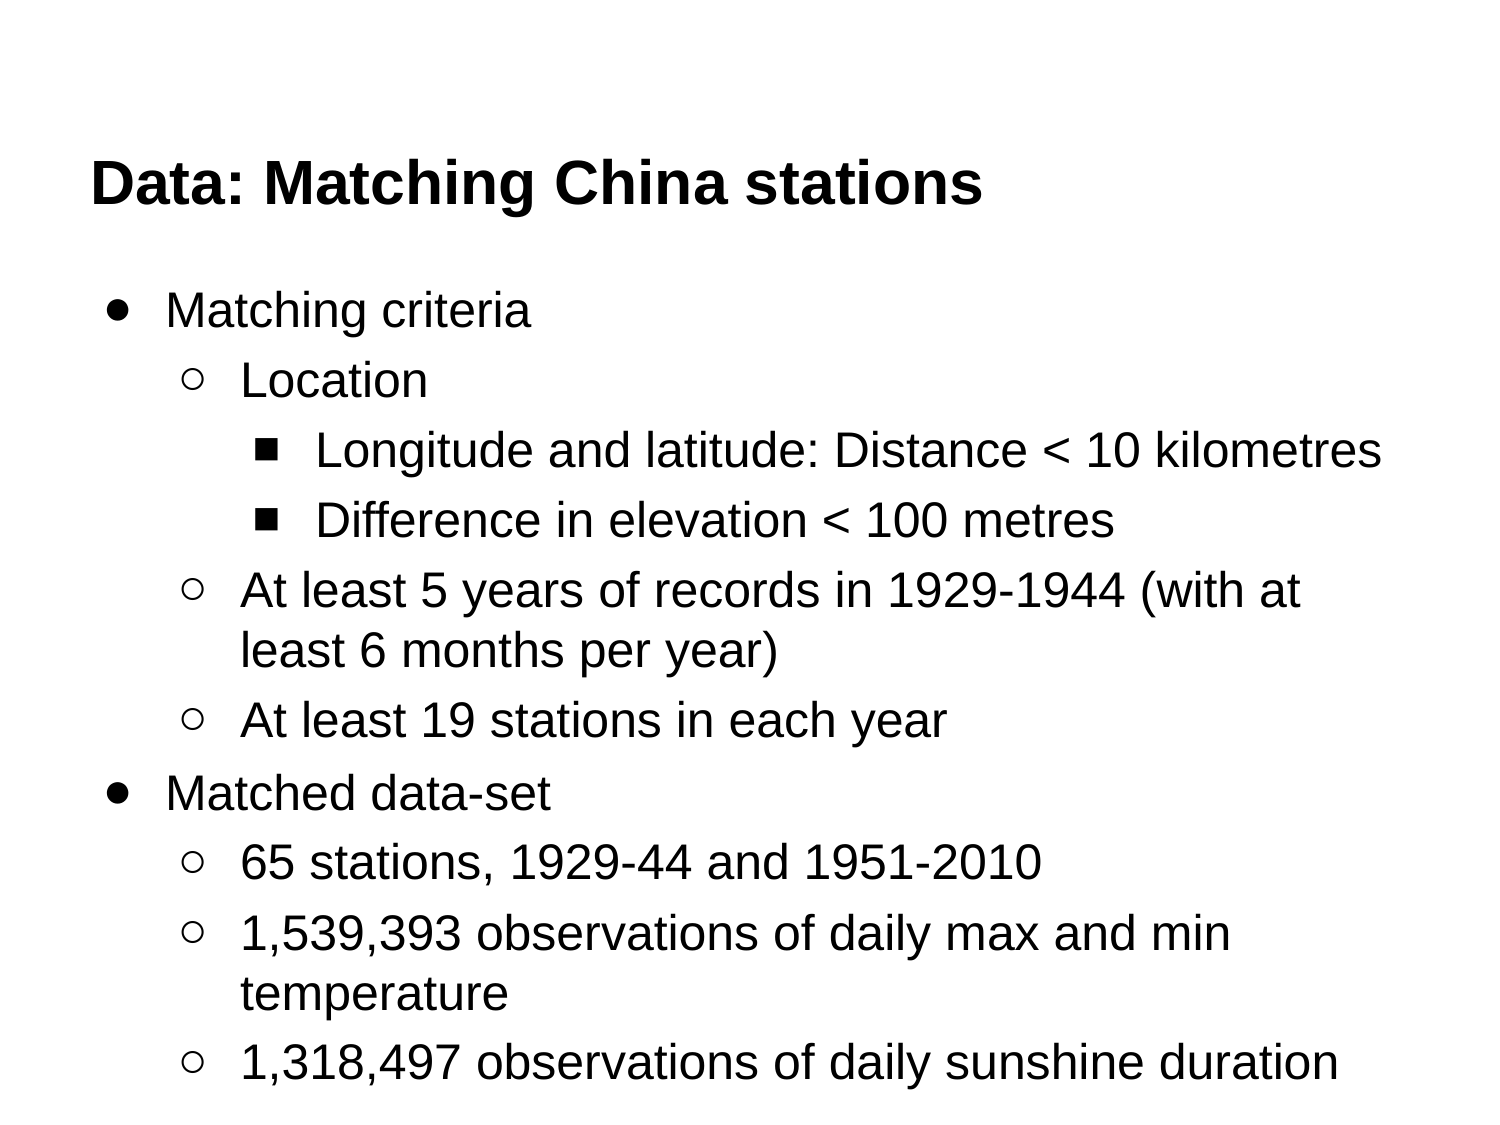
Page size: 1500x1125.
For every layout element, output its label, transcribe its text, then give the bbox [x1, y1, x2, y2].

title Data: Matching China stations [75, 45, 1425, 233]
list Matching criteria Location Longitude and latitude: Distance < 10 kilometres Difference in elevation < 100 metres At least 5 years of records in 1929-1944 (with at least 6 months per year) At least 19 stations in each year Matched data-set 65 stations, 1929-44 and 1951-2010 1,539,393 observations of daily max and min temperature 1,318,497 observations of daily sunshine duration [75, 262, 1425, 1078]
